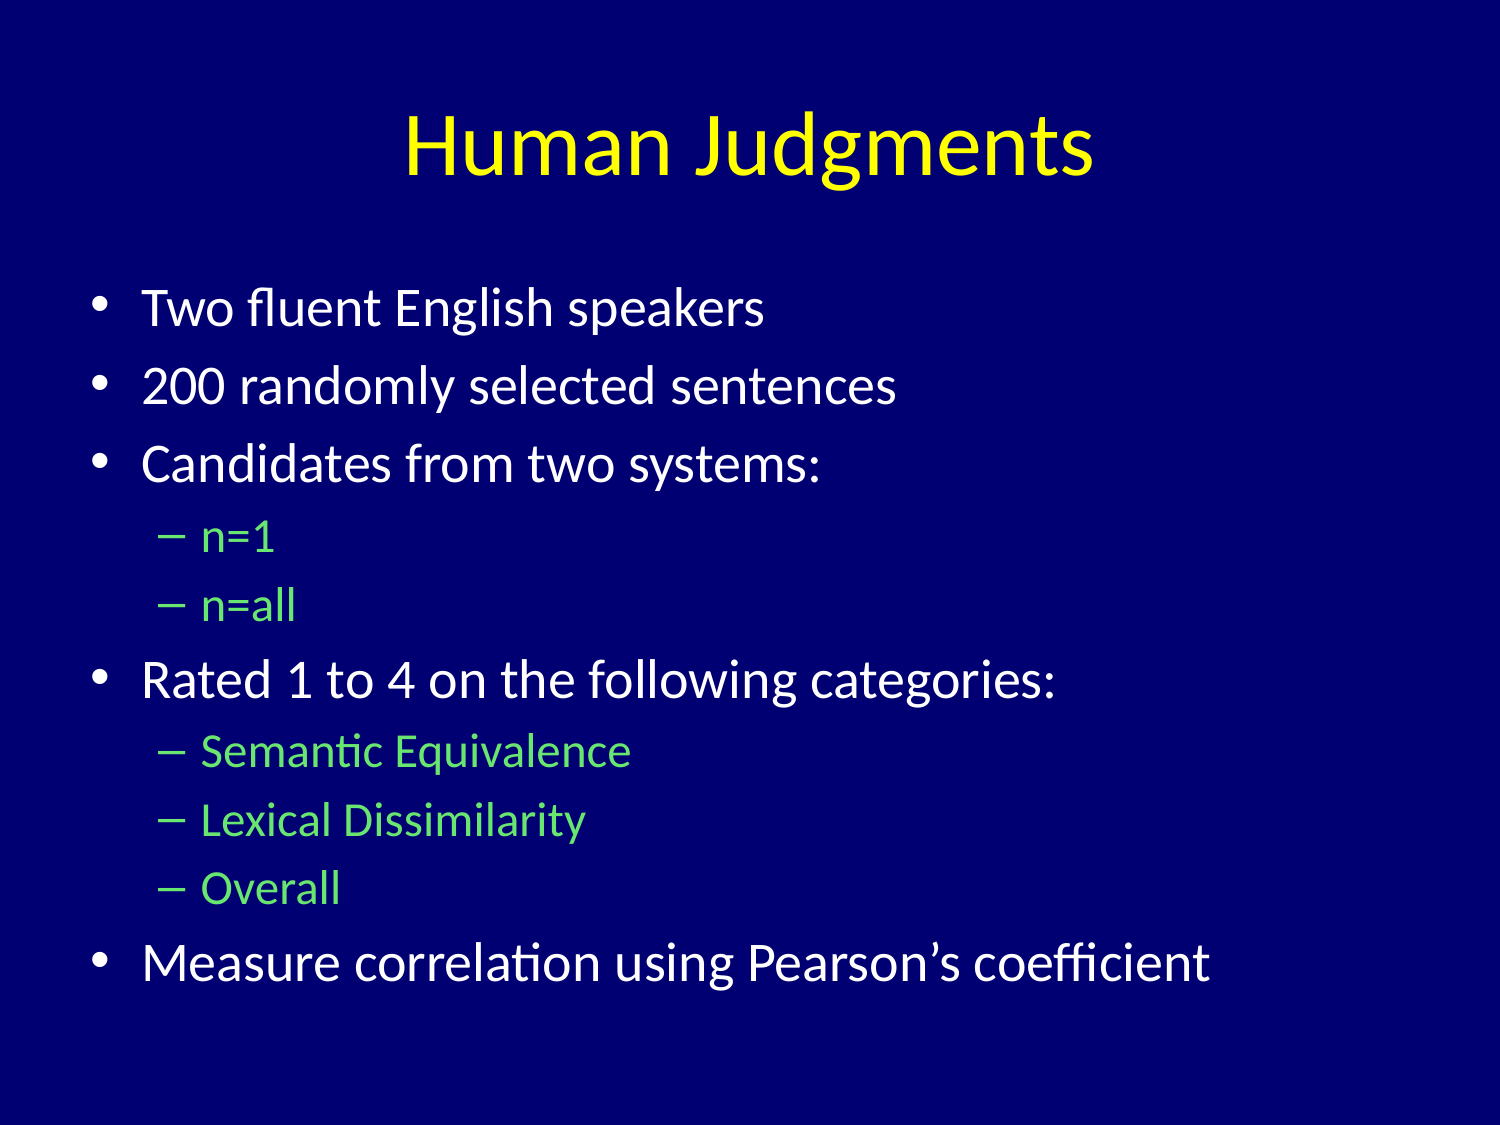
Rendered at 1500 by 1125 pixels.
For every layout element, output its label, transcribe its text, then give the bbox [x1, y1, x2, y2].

title Human Judgments [75, 45, 1425, 233]
list Two fluent English speakers 200 randomly selected sentences Candidates from two systems: n=1 n=all Rated 1 to 4 on the following categories: Semantic Equivalence Lexical Dissimilarity Overall Measure correlation using Pearson’s coefficient [75, 262, 1425, 1005]
